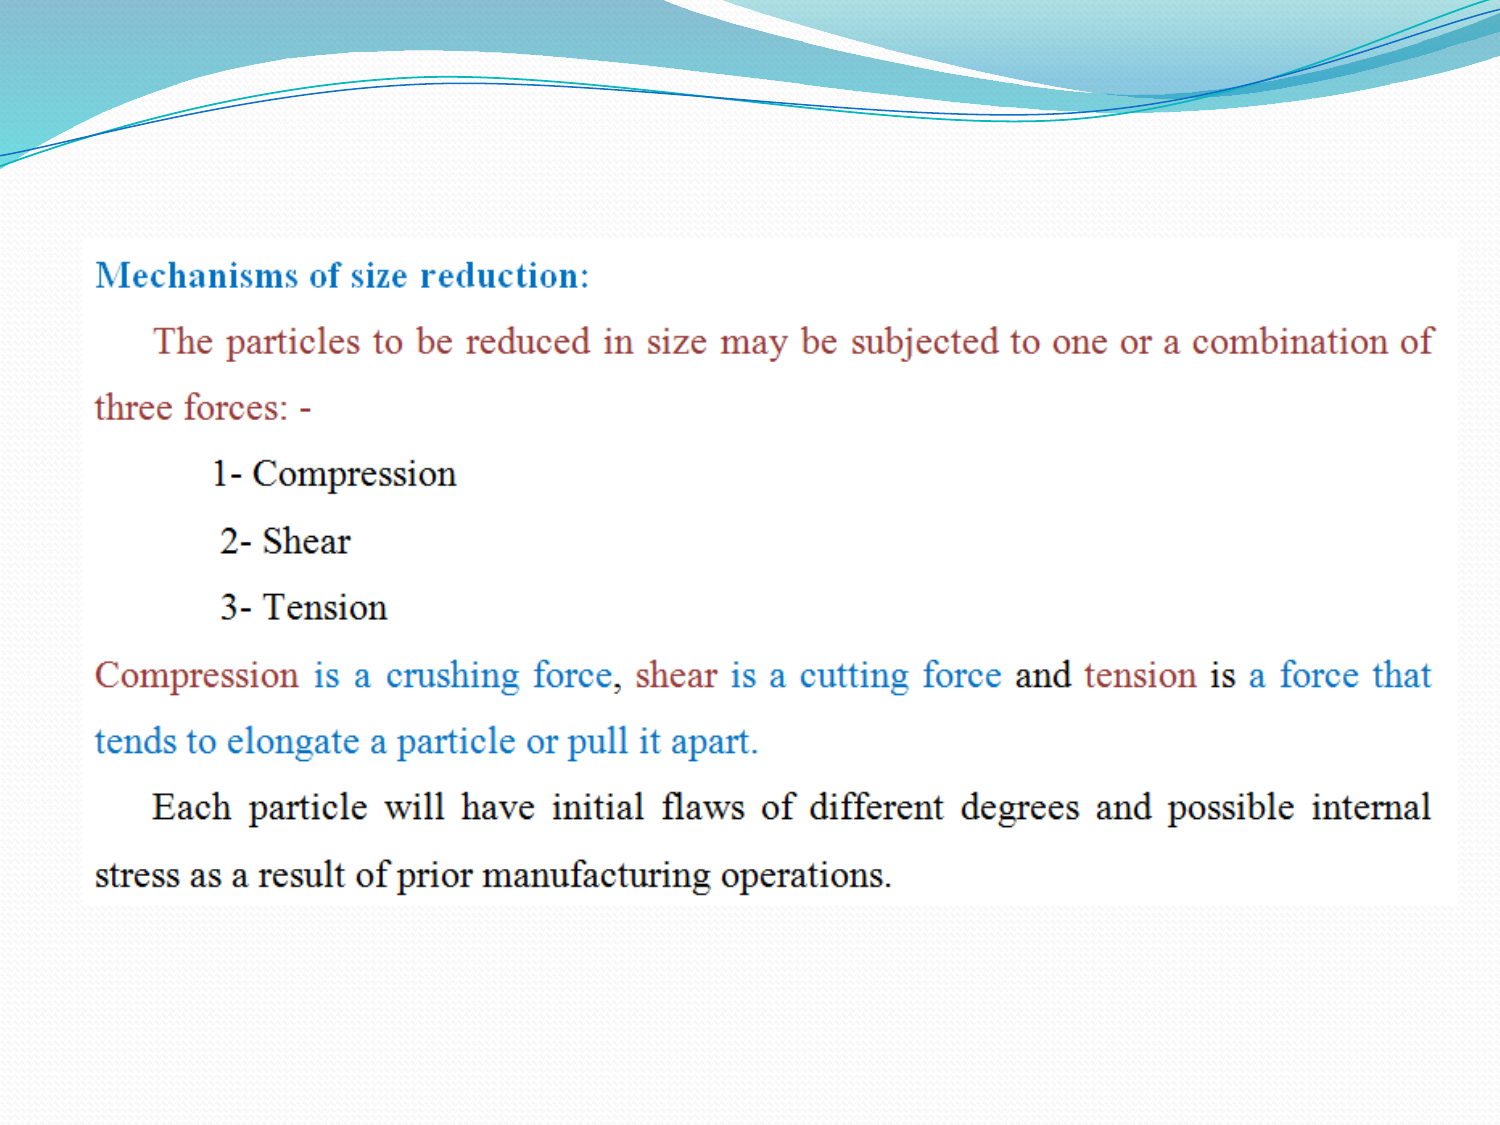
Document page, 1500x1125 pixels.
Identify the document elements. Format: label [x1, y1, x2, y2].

picture [81, 238, 1458, 906]
